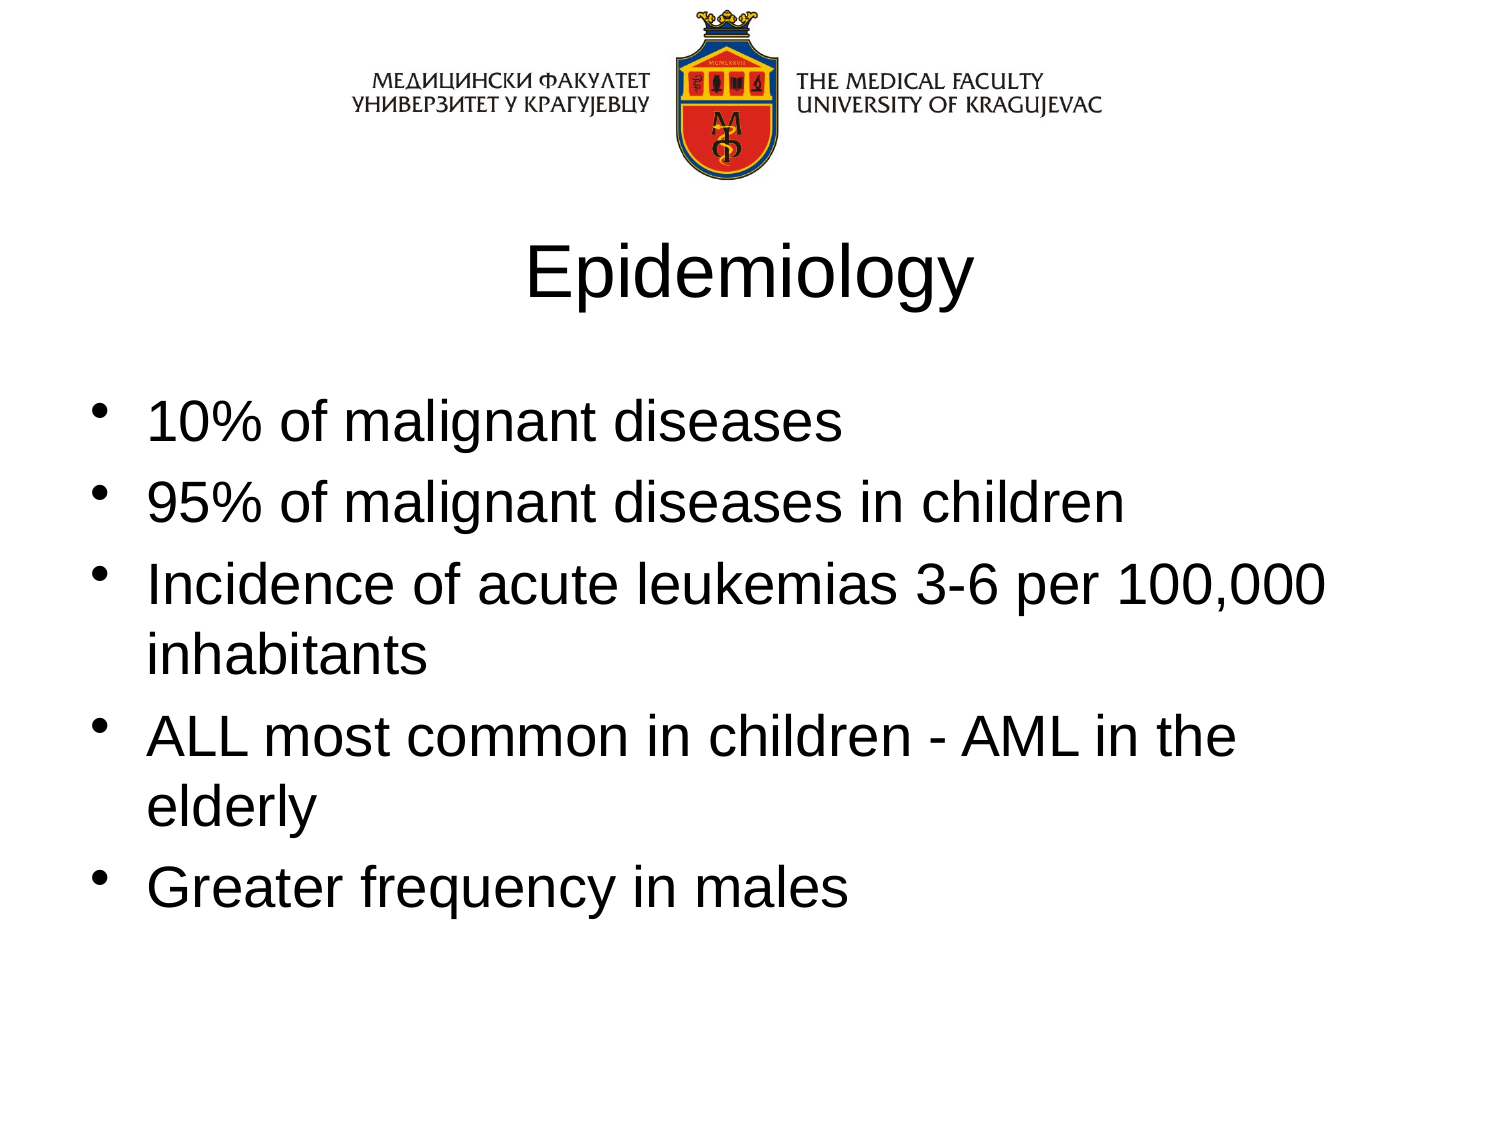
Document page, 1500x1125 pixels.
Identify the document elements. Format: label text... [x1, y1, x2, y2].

picture [328, 0, 1125, 173]
title Epidemiology [74, 173, 1426, 362]
list 10% of malignant diseases 95% of malignant diseases in children Incidence of acute leukemias 3-6 per 100,000 inhabitants ALL most common in children - AML in the elderly Greater frequency in males [74, 374, 1426, 1118]
